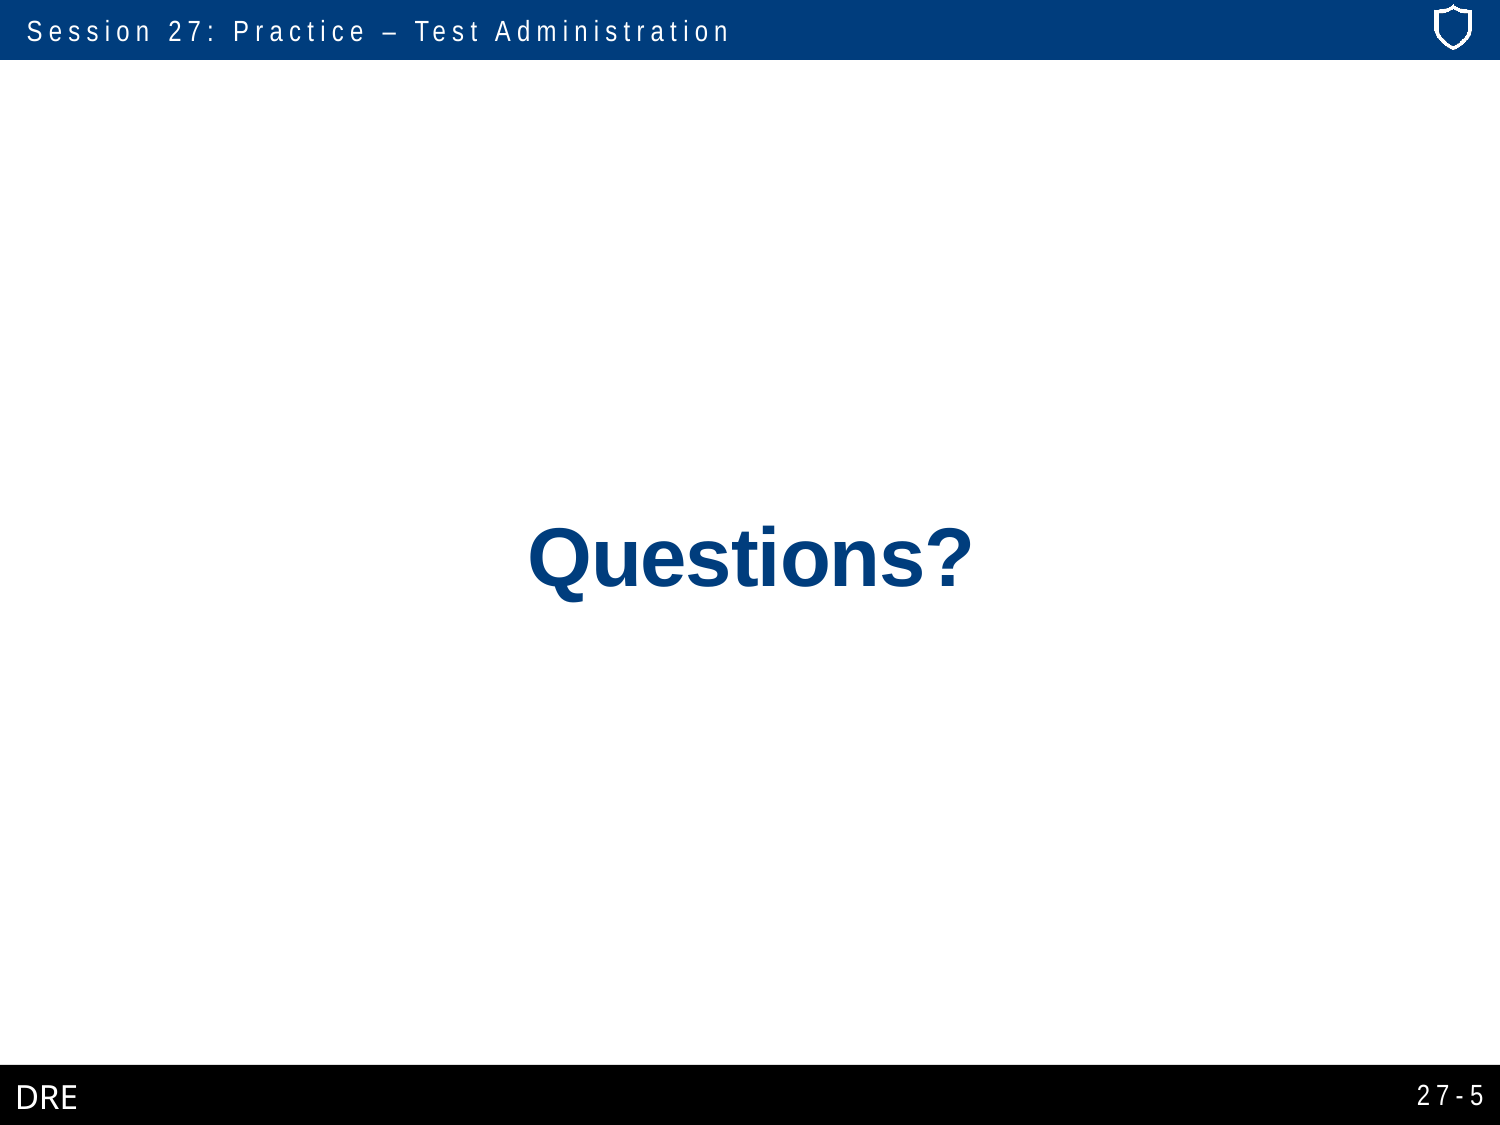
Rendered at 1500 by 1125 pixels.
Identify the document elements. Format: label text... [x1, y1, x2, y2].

title Questions? [51, 305, 1452, 612]
slide_number 27-5 [1218, 1063, 1499, 1124]
picture [1434, 4, 1472, 50]
